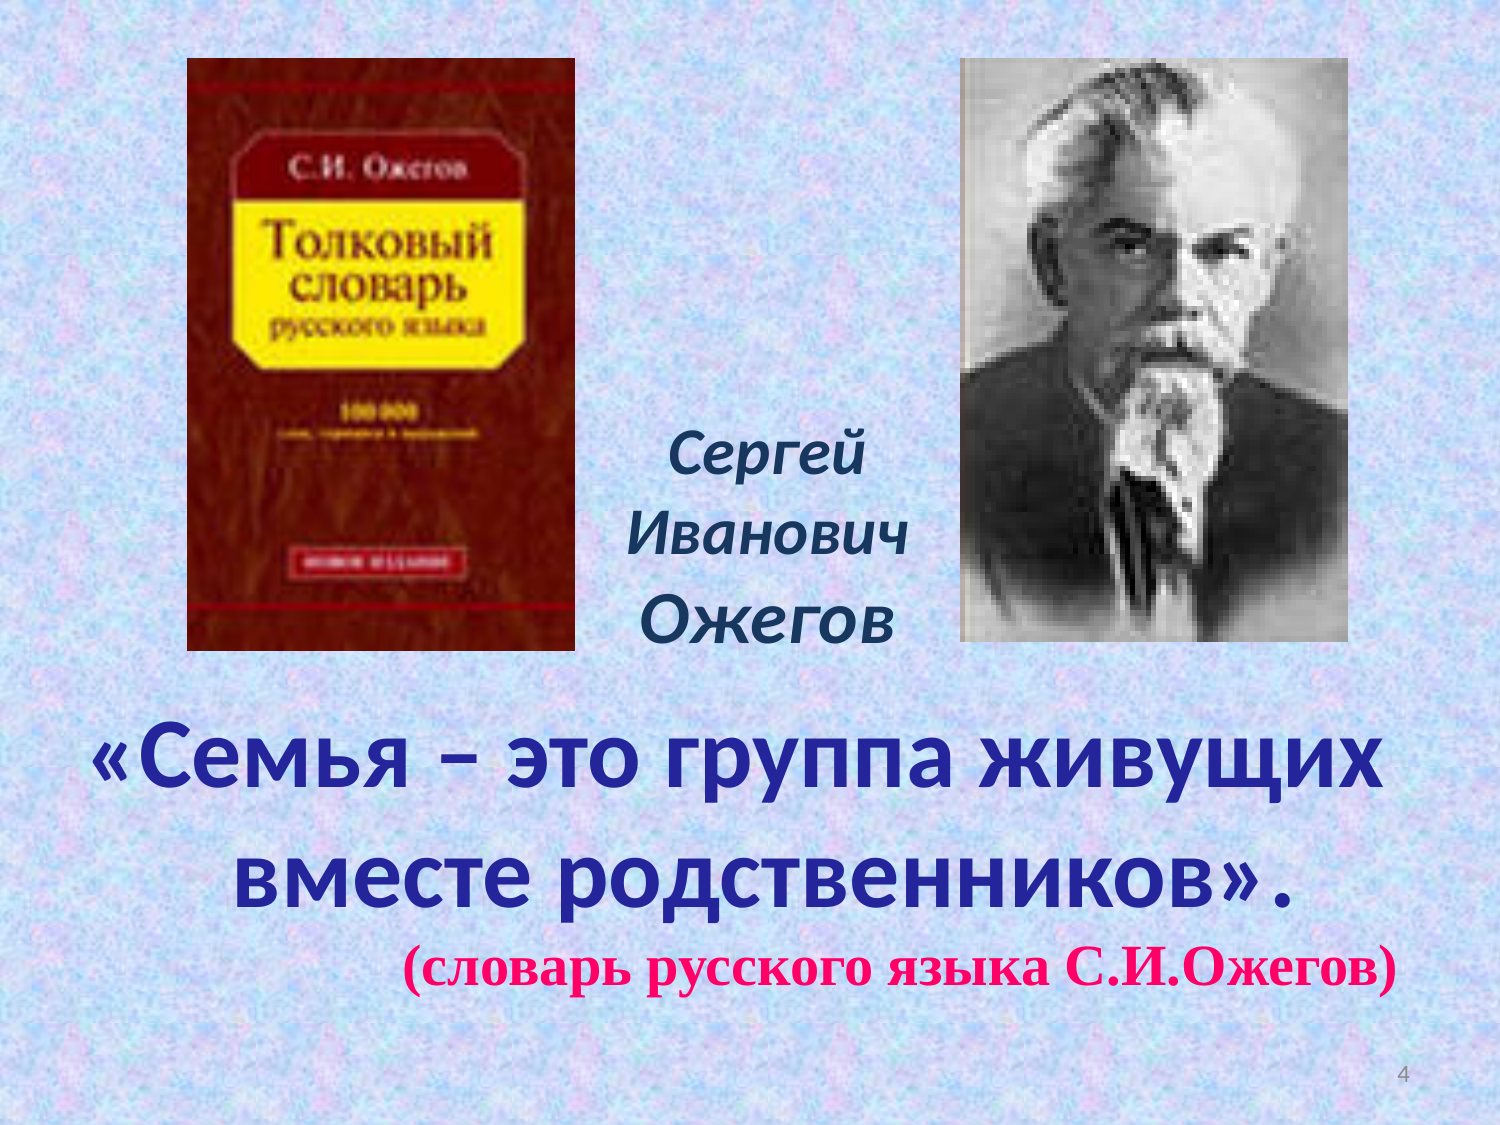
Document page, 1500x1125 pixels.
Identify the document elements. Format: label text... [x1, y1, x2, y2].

picture [0, 0, 1500, 1125]
title Сергей Иванович Ожегов [597, 410, 938, 657]
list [960, 58, 1348, 642]
list «Семья – это группа живущих вместе родственников». (словарь русского языка С.И.Ожегов) [70, 679, 1442, 1043]
slide_number 4 [1074, 1042, 1425, 1103]
